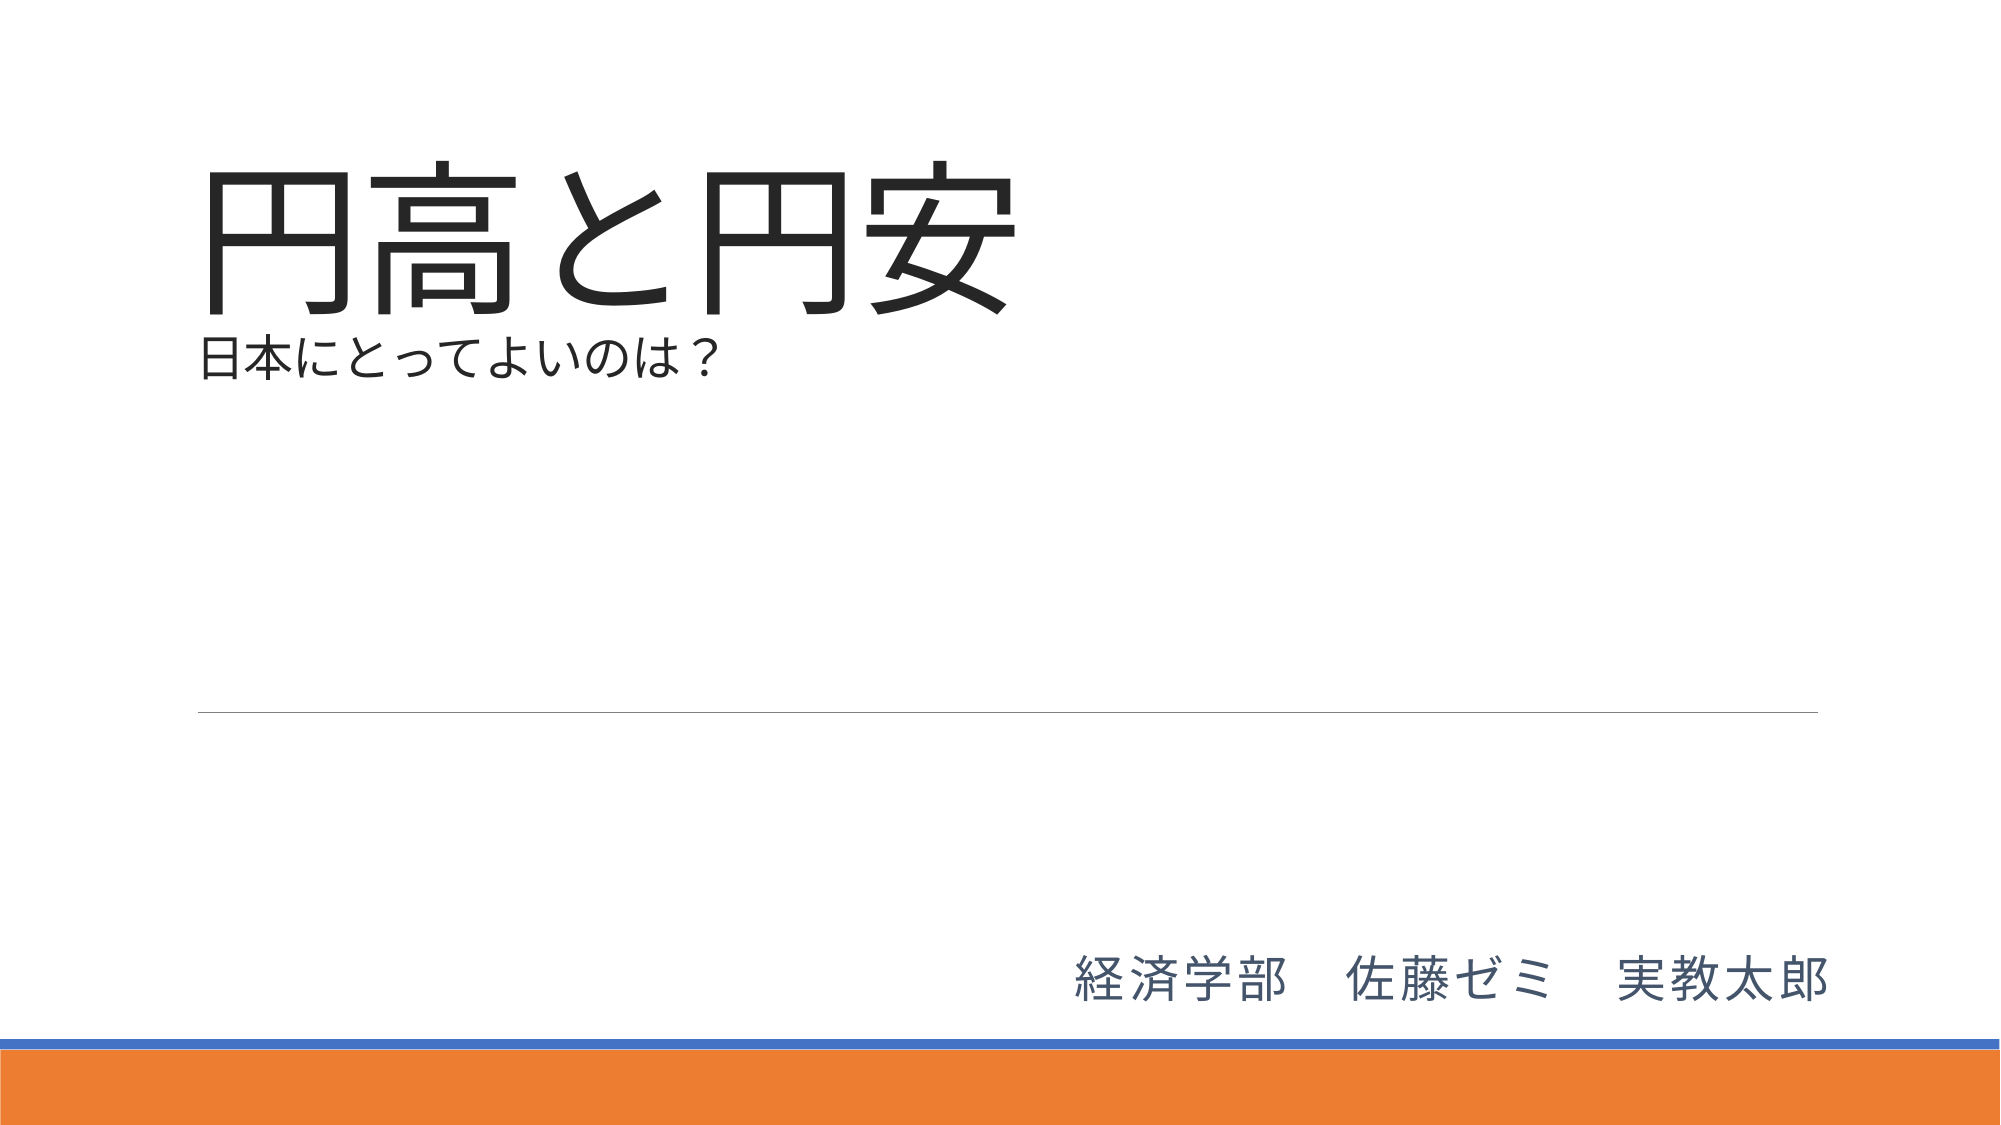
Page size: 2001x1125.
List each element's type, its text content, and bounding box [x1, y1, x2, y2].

title 円高と円安 日本にとってよいのは？ [180, 124, 1830, 395]
subtitle 経済学部 佐藤ゼミ 実教太郎 [194, 946, 1845, 1019]
